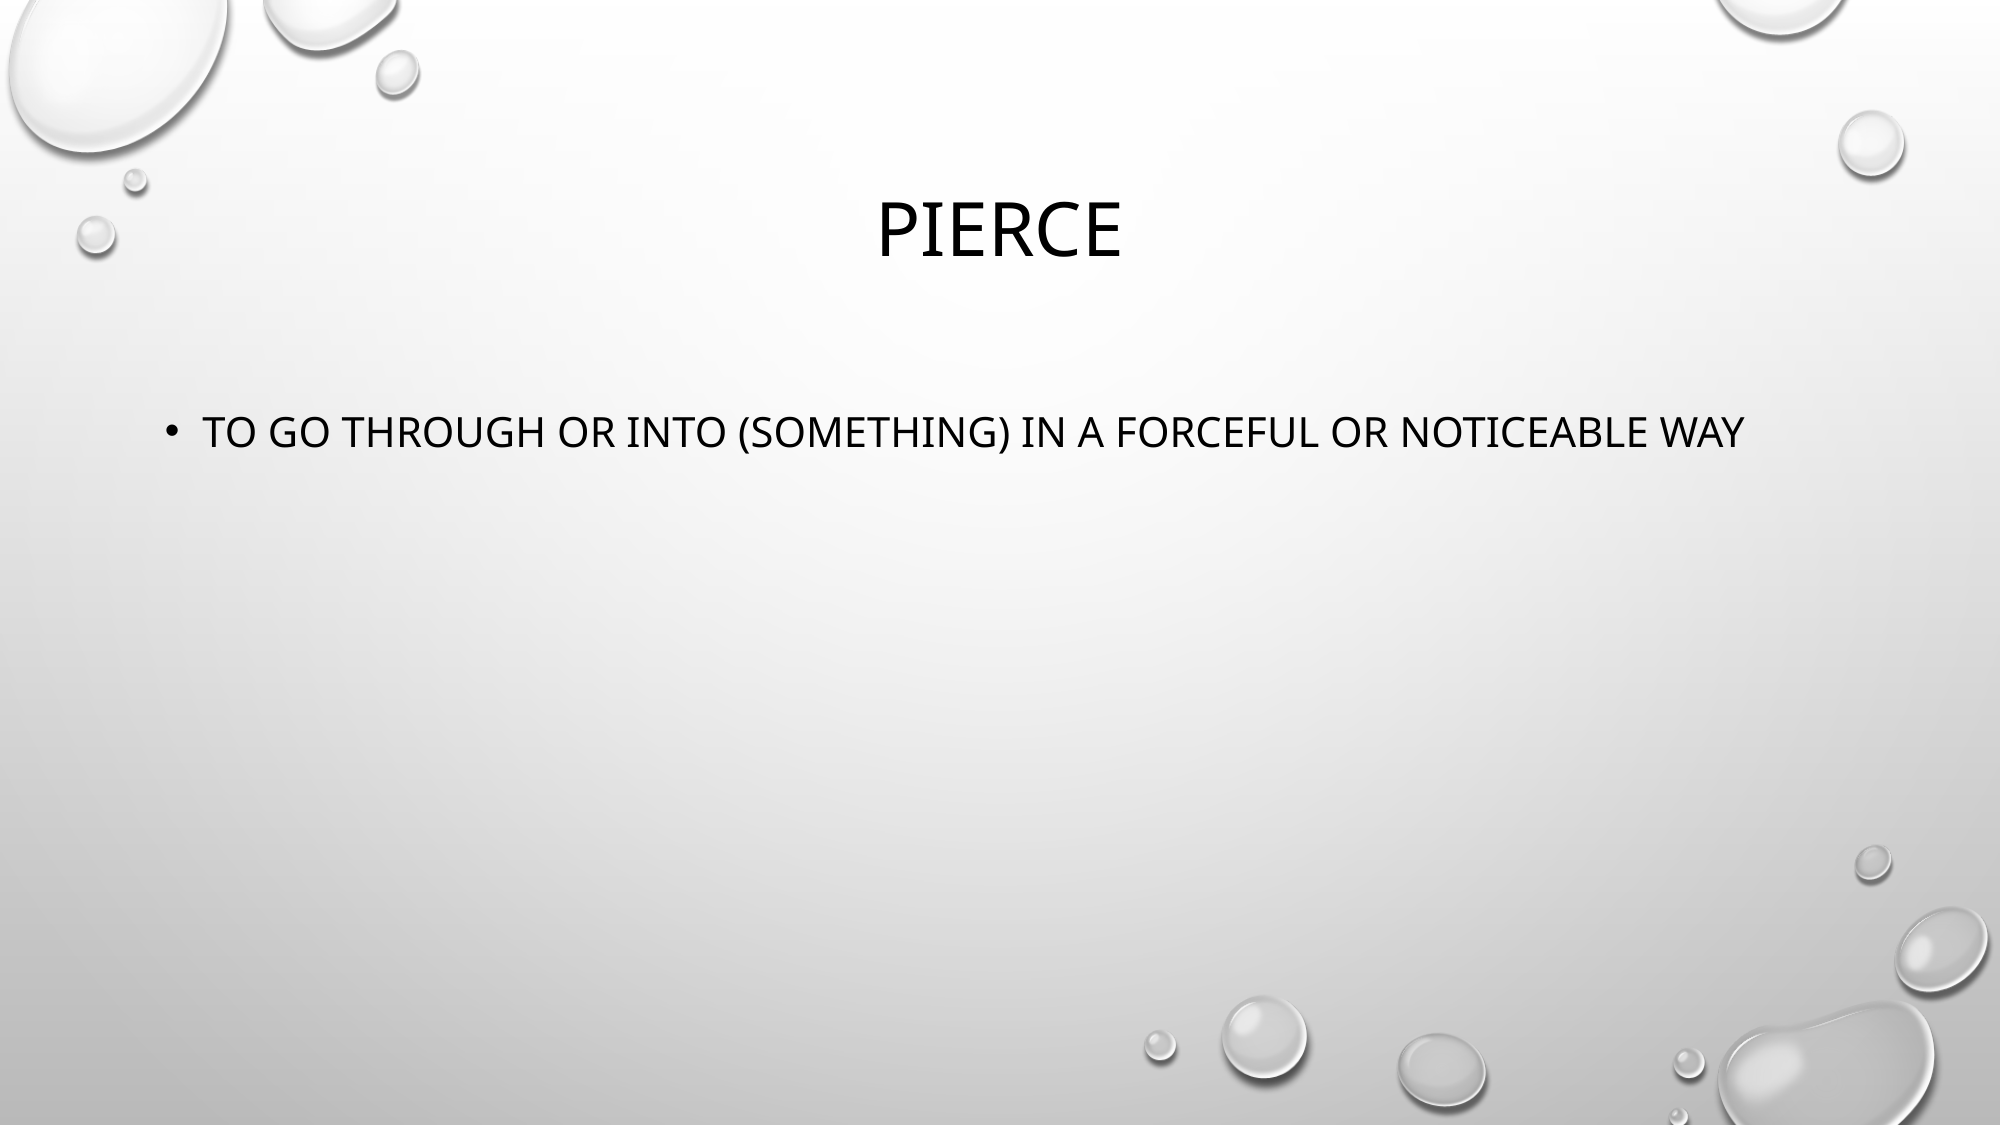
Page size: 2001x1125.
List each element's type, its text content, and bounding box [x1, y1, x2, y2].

list to go through or into (something) in a forceful or noticeable way [149, 388, 1850, 950]
title pierce [149, 101, 1851, 364]
picture [0, 0, 2000, 1125]
